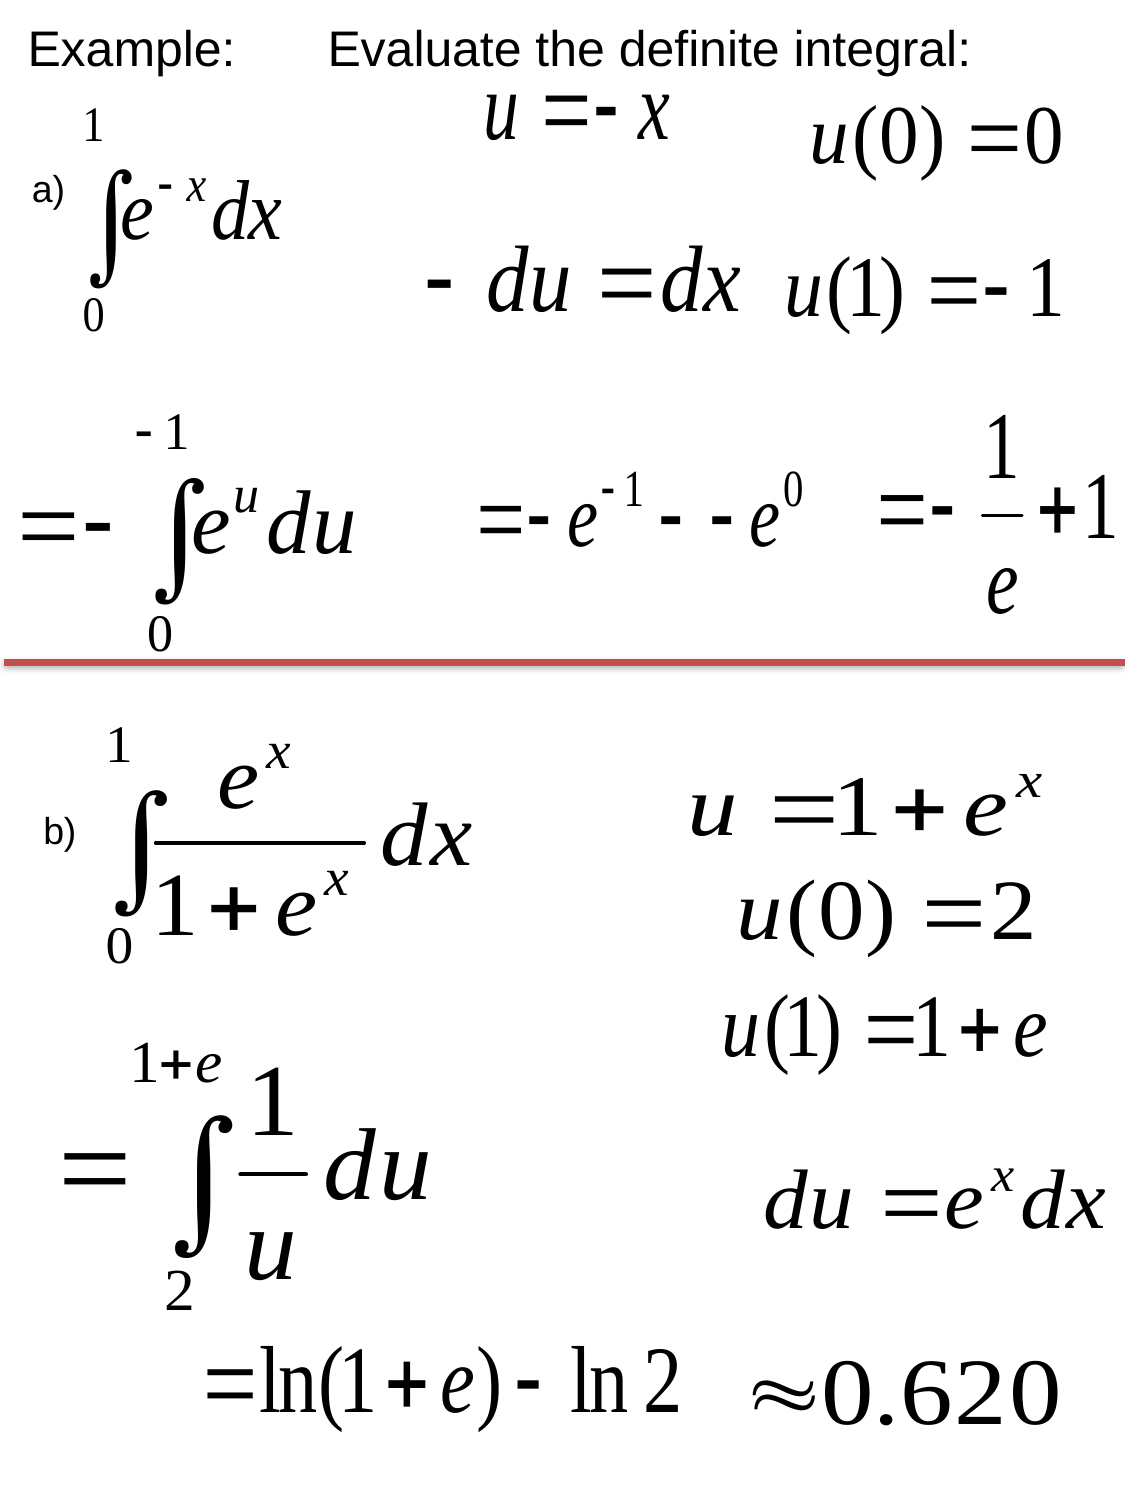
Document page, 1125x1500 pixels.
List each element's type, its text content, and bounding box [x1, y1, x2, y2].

text_box a) [17, 158, 60, 218]
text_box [84, 699, 488, 986]
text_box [862, 387, 1125, 635]
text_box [0, 387, 372, 674]
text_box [712, 974, 1063, 1094]
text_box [462, 449, 819, 570]
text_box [724, 1337, 1076, 1449]
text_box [774, 237, 1074, 353]
text_box b) [28, 799, 79, 860]
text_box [799, 87, 1077, 199]
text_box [674, 742, 1063, 858]
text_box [412, 224, 760, 336]
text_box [724, 860, 1051, 973]
text_box Example: Evaluate the definite integral: [12, 8, 987, 84]
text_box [749, 1137, 1123, 1250]
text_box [474, 74, 684, 164]
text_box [187, 1324, 698, 1453]
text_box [37, 1012, 451, 1328]
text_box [65, 83, 301, 354]
